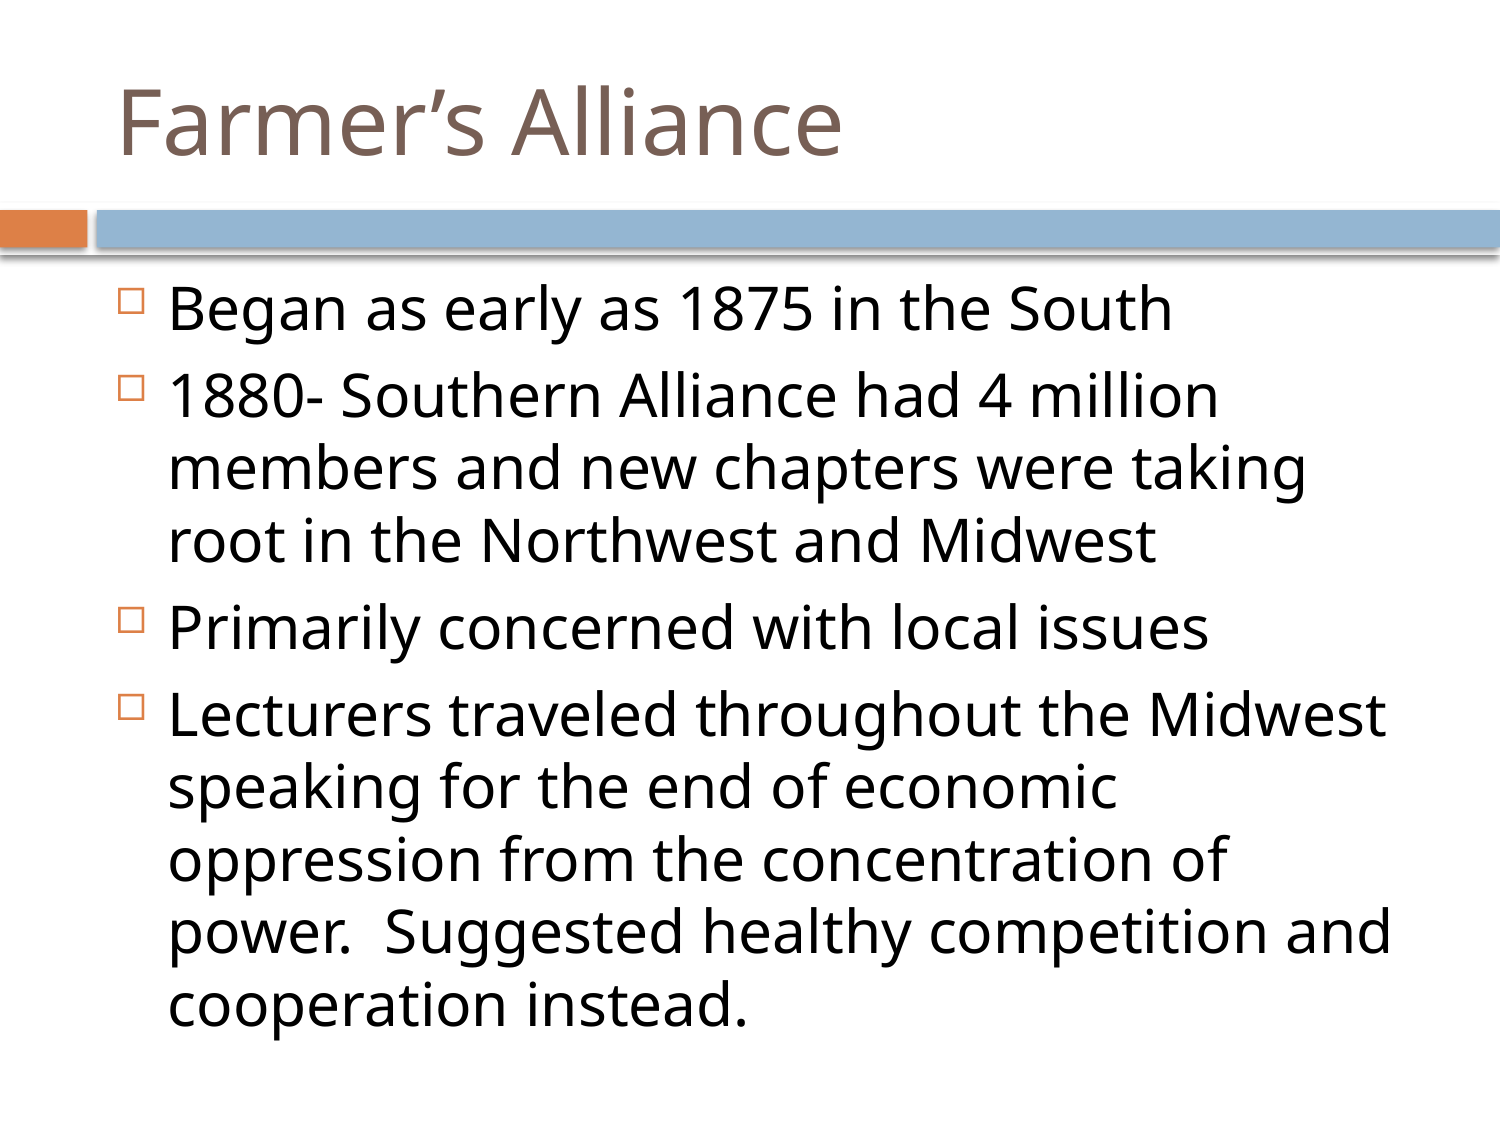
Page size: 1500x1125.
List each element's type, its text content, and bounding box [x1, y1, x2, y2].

title Farmer’s Alliance [100, 37, 1438, 200]
list Began as early as 1875 in the South 1880- Southern Alliance had 4 million members and new chapters were taking root in the Northwest and Midwest Primarily concerned with local issues Lecturers traveled throughout the Midwest speaking for the end of economic oppression from the concentration of power. Suggested healthy competition and cooperation instead. [100, 262, 1438, 1000]
